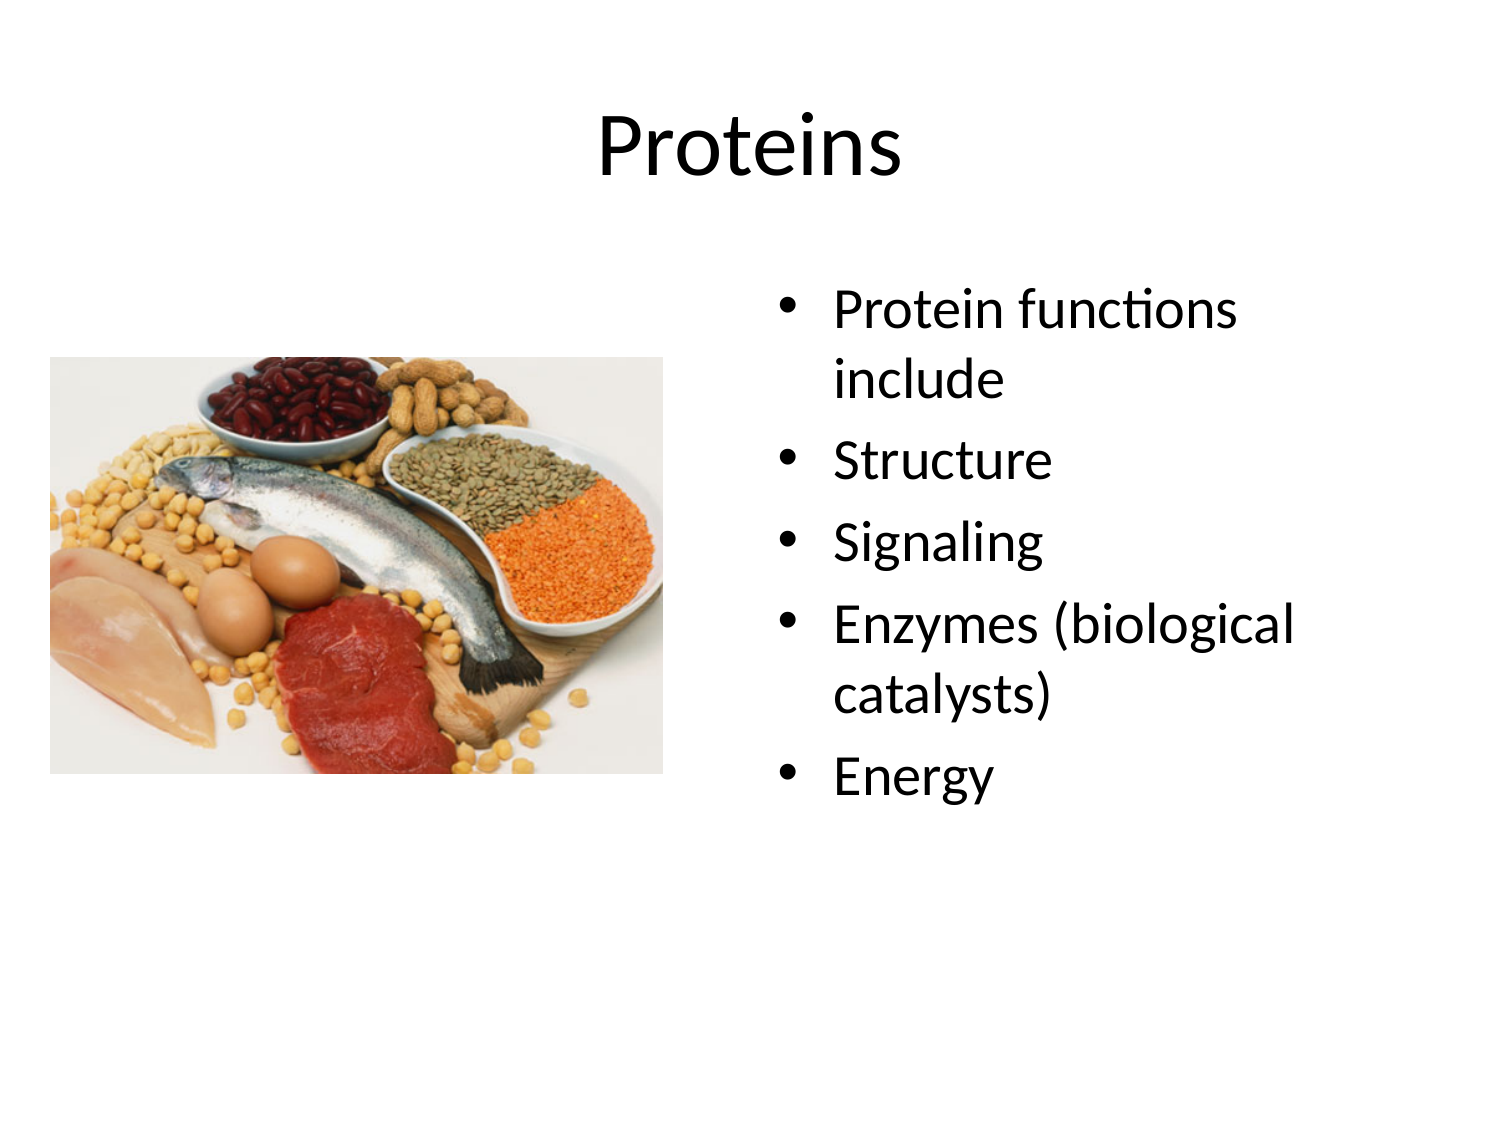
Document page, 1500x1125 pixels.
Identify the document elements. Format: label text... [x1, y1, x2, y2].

picture [49, 356, 663, 774]
list Protein functions include Structure Signaling Enzymes (biological catalysts) Energy [762, 262, 1425, 1005]
title Proteins [75, 45, 1425, 233]
